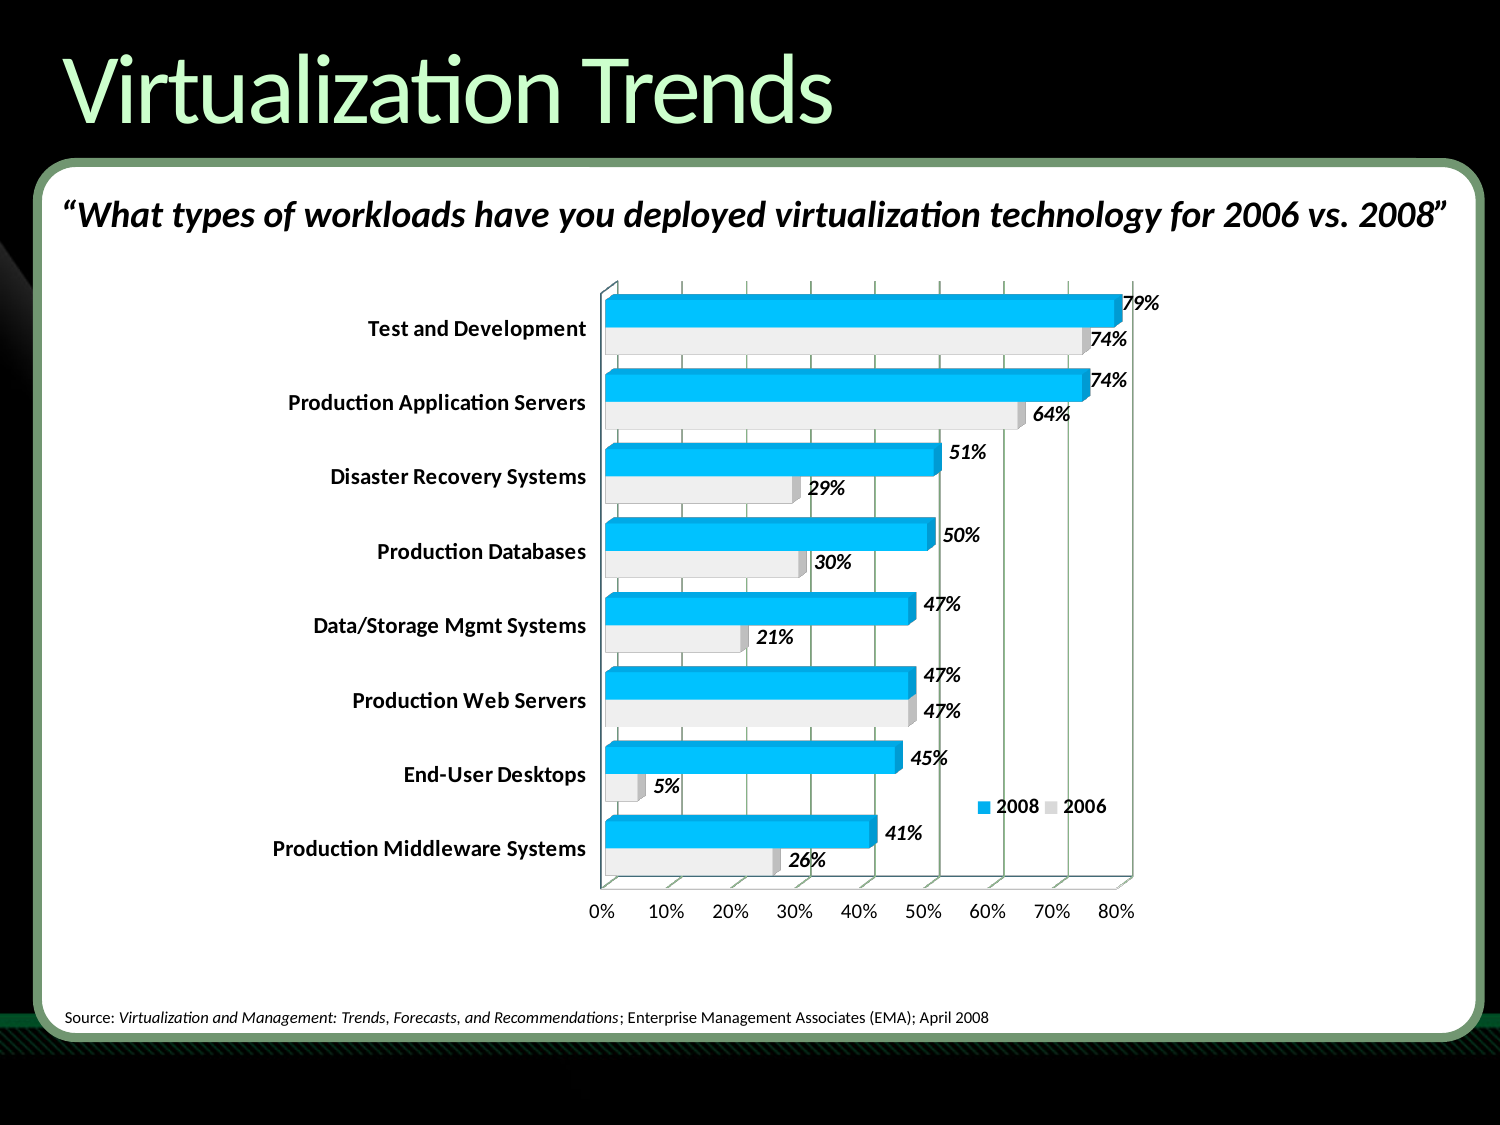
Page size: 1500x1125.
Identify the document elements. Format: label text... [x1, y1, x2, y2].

table_header “What types of workloads have you deployed virtualization technology for 2006 vs. 2008” [38, 187, 1475, 237]
text_box Source: Virtualization and Management: Trends, Forecasts, and Recommendations; Enterprise Management Associates (EMA); April 2008 [49, 999, 1384, 1035]
picture [0, 0, 1500, 1125]
text_box [32, 157, 1485, 1043]
title Virtualization Trends [62, 37, 1438, 147]
chart [124, 249, 1315, 976]
